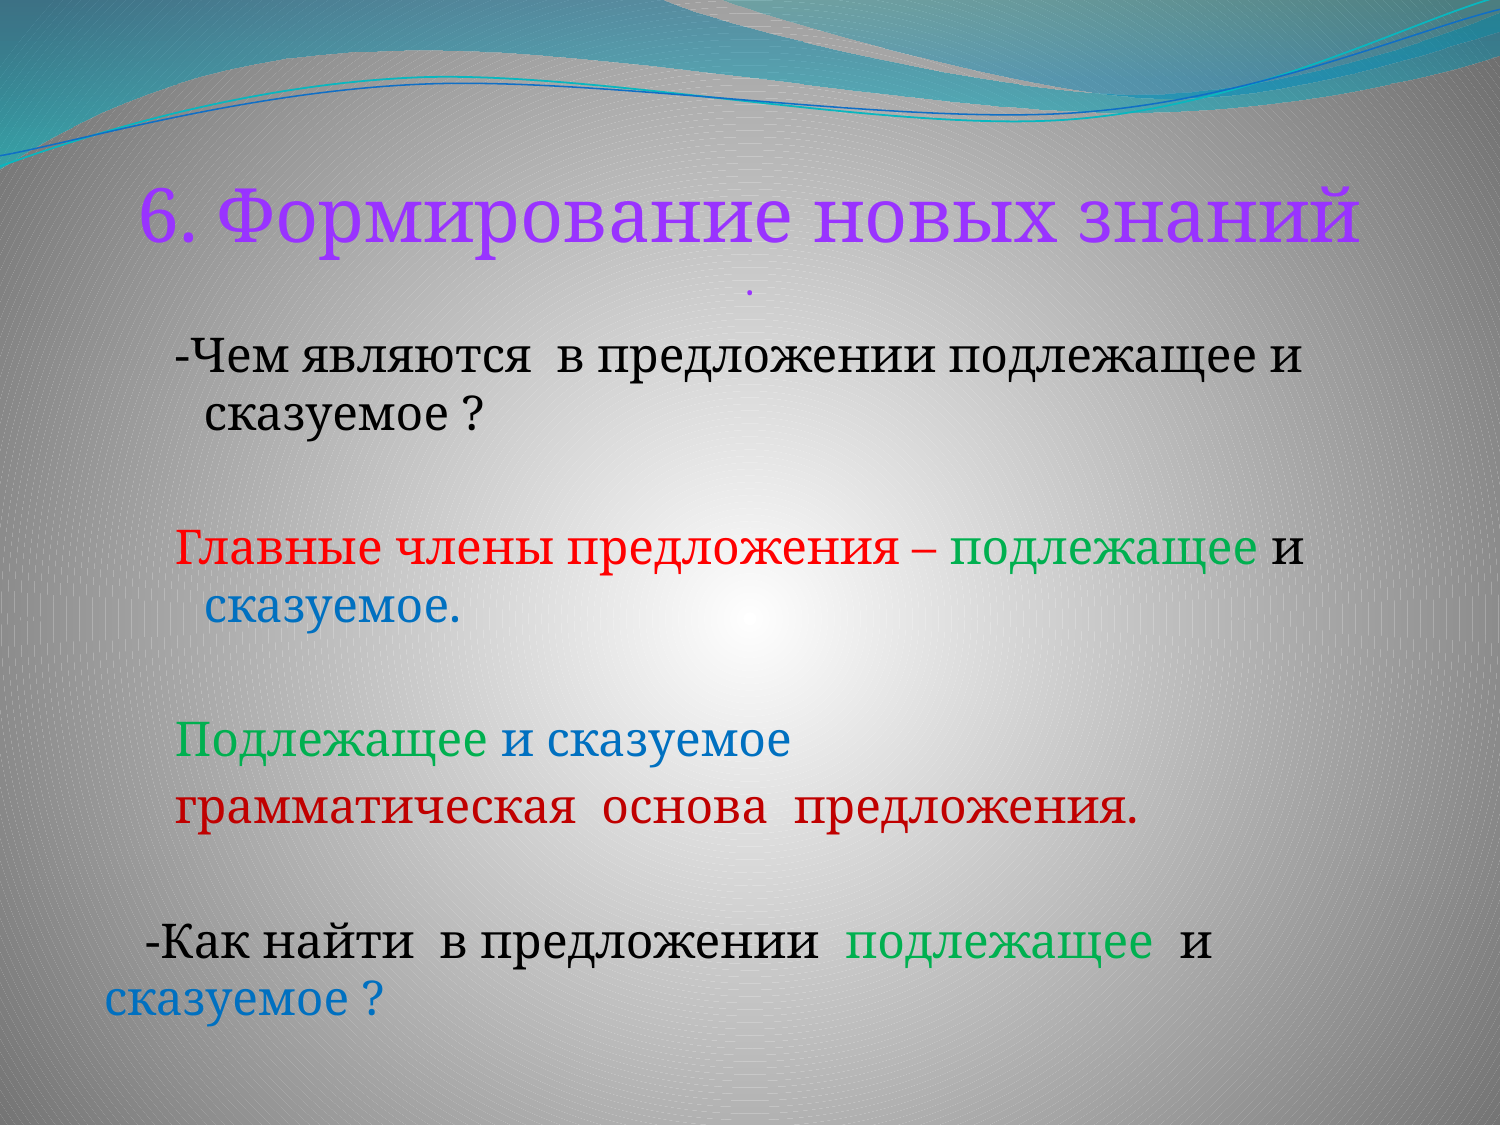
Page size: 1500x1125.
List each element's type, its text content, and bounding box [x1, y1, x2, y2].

title 6. Формирование новых знаний . [75, 115, 1425, 303]
list -Чем являются в предложении подлежащее и сказуемое ? Главные члены предложения – подлежащее и сказуемое. Подлежащее и сказуемое грамматическая основа предложения. -Как найти в предложении подлежащее и сказуемое ? [75, 317, 1425, 1038]
